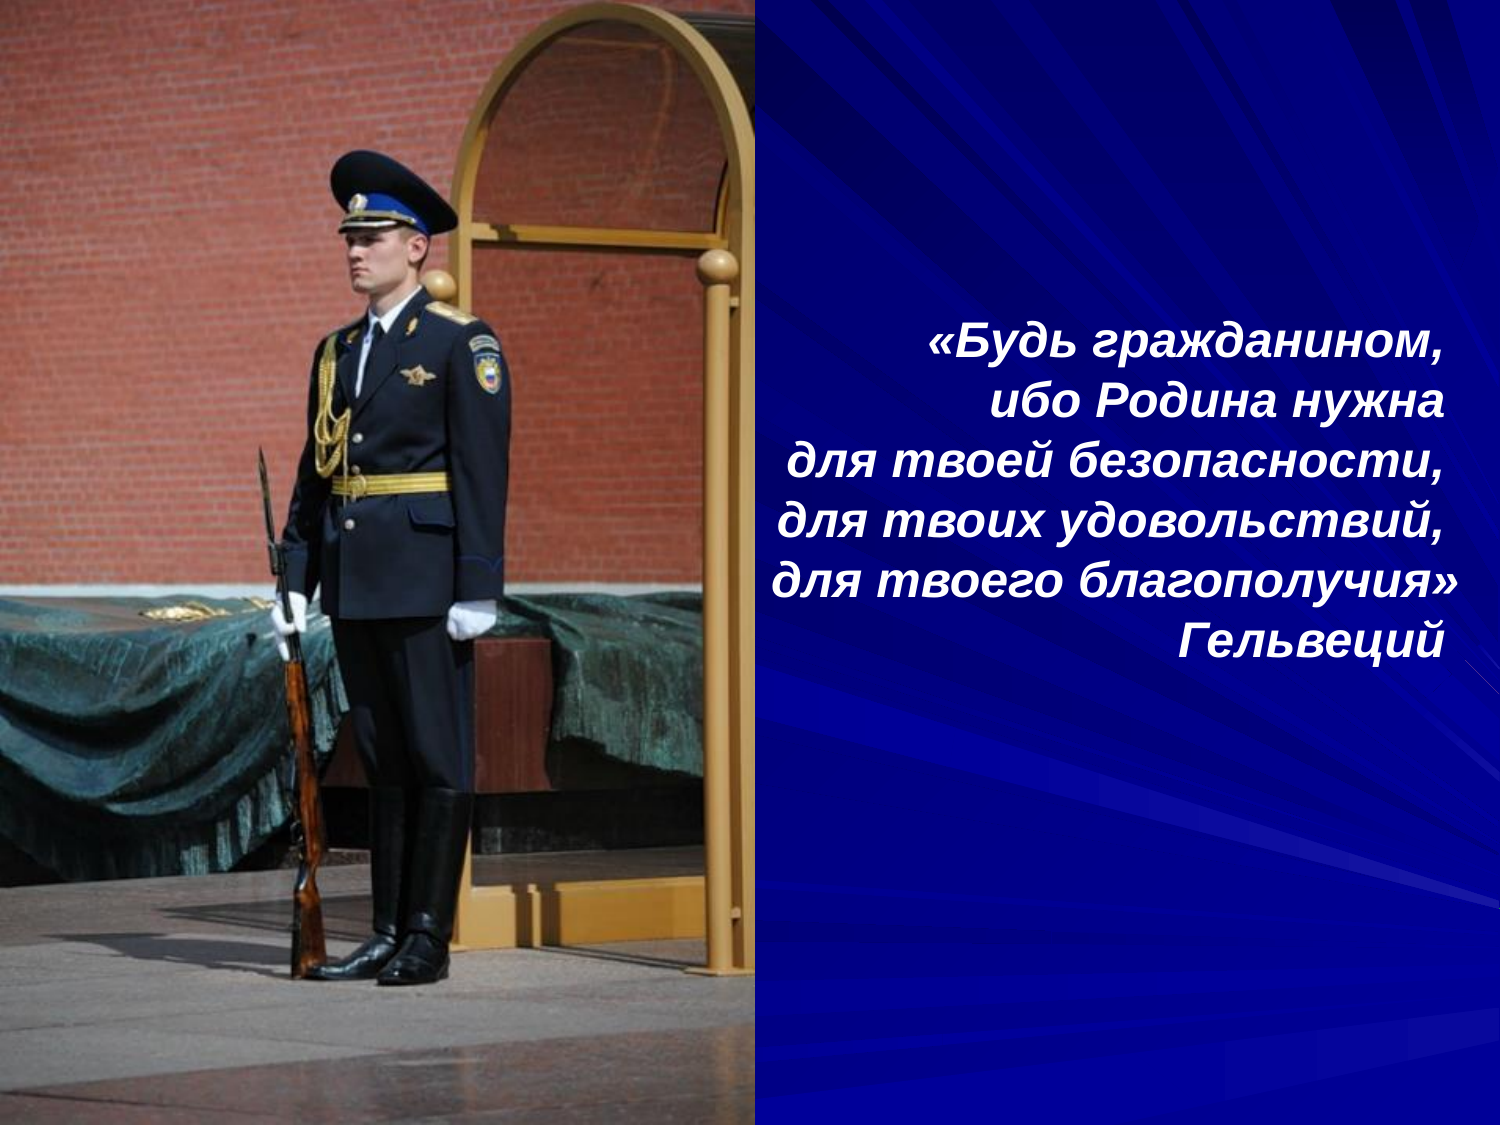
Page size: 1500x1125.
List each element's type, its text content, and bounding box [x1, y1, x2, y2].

picture [0, 0, 755, 1125]
text_box «Будь гражданином, ибо Родина нужна для твоей безопасности, для твоих удовольствий, для твоего благополучия» Гельвеций [755, 299, 1475, 675]
